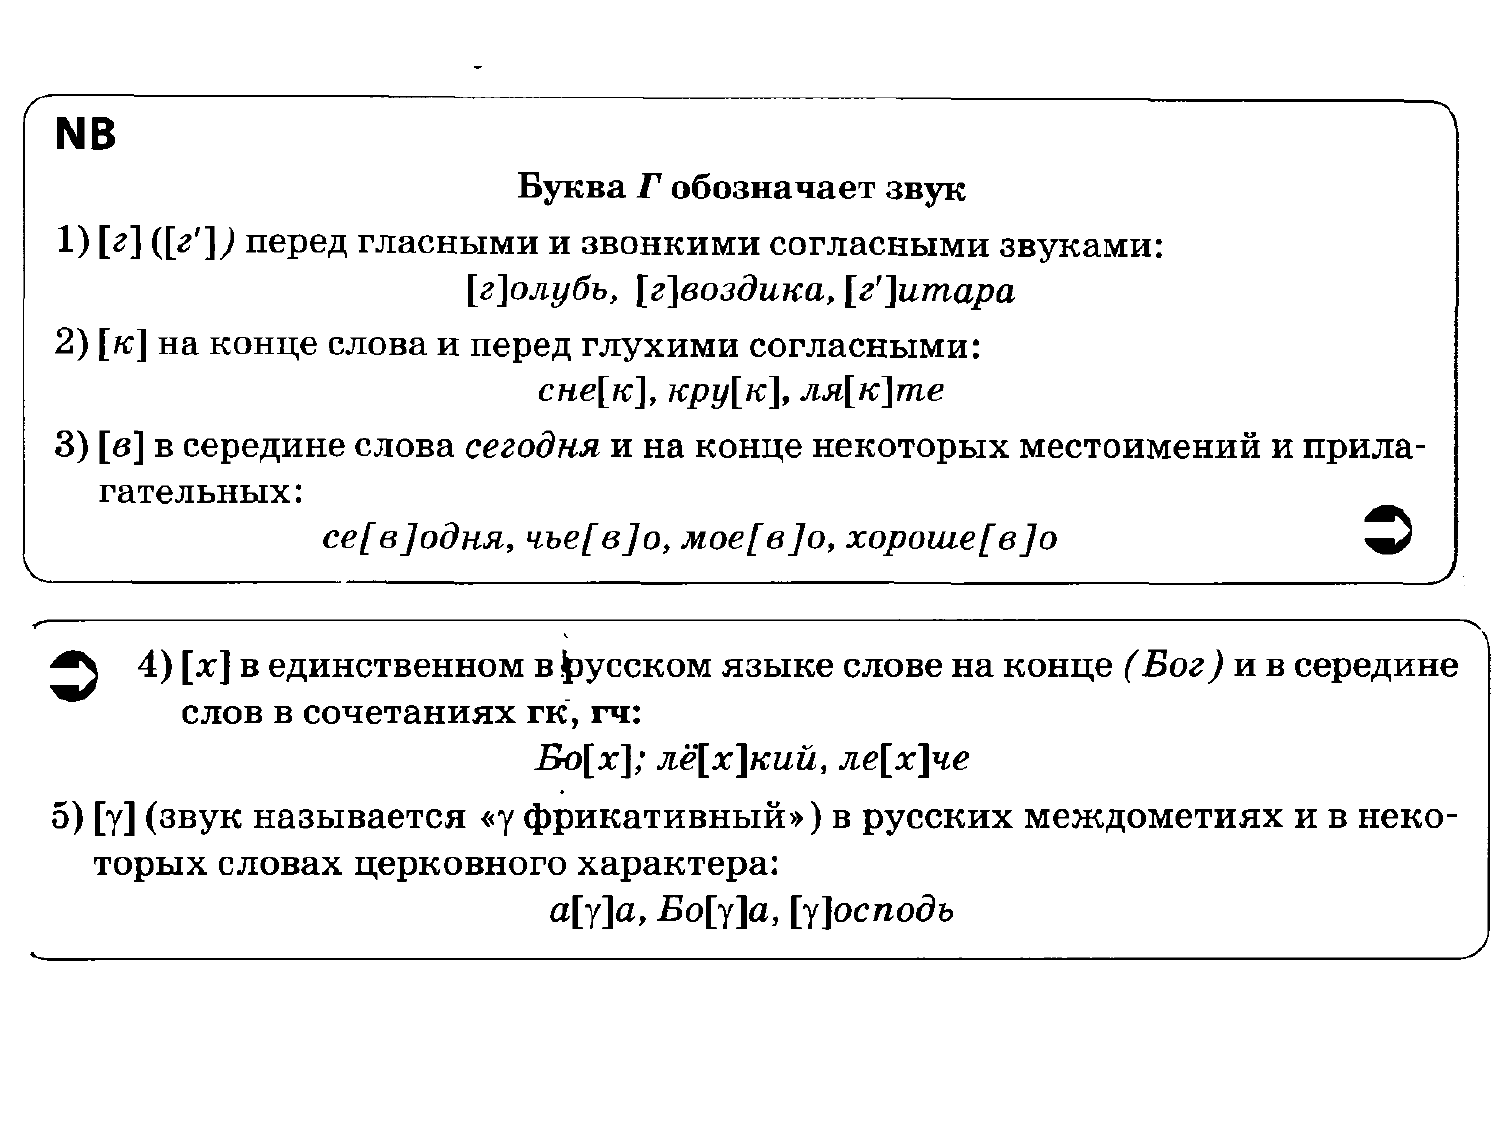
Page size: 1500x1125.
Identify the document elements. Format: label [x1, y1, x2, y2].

picture [0, 66, 1500, 978]
